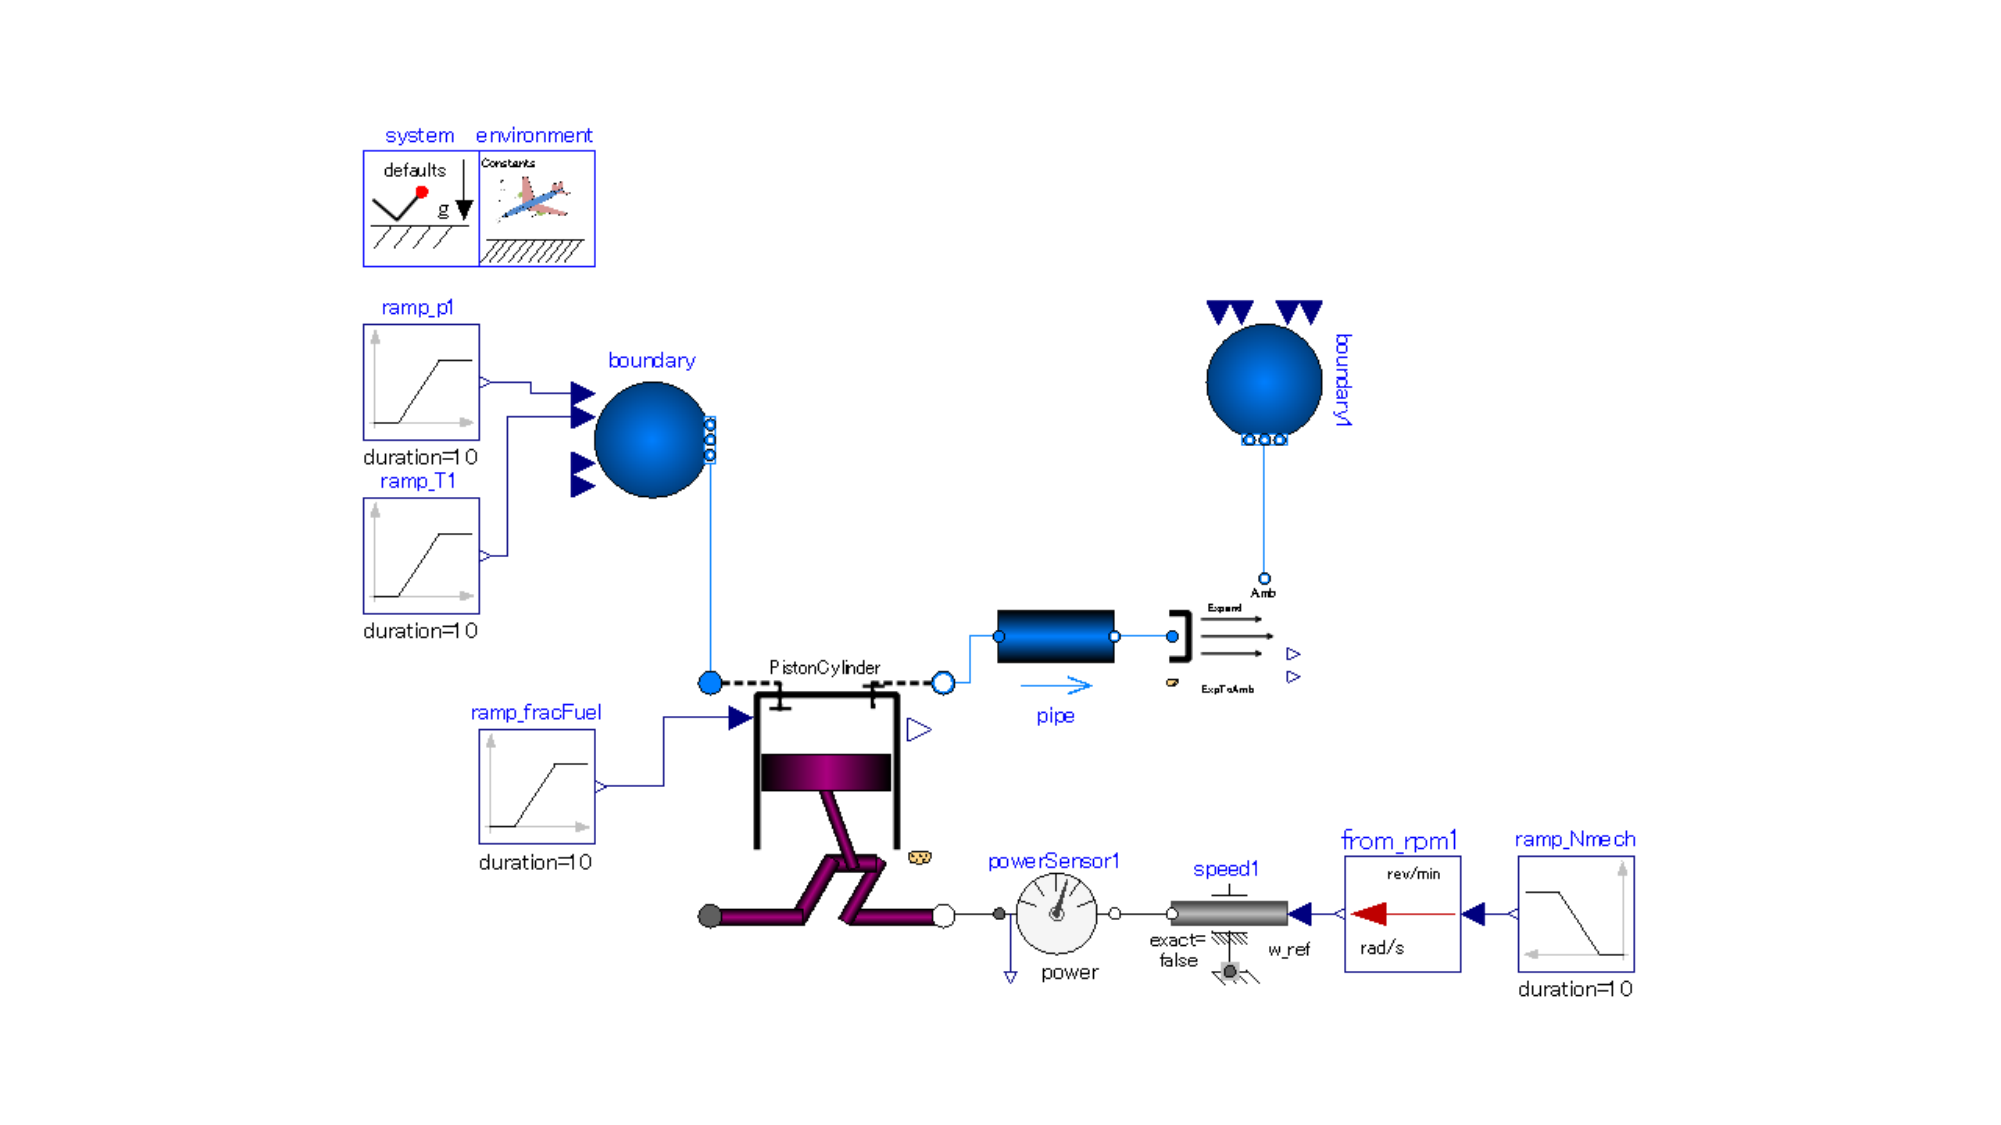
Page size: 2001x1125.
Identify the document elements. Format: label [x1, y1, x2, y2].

picture [335, 94, 1665, 1031]
